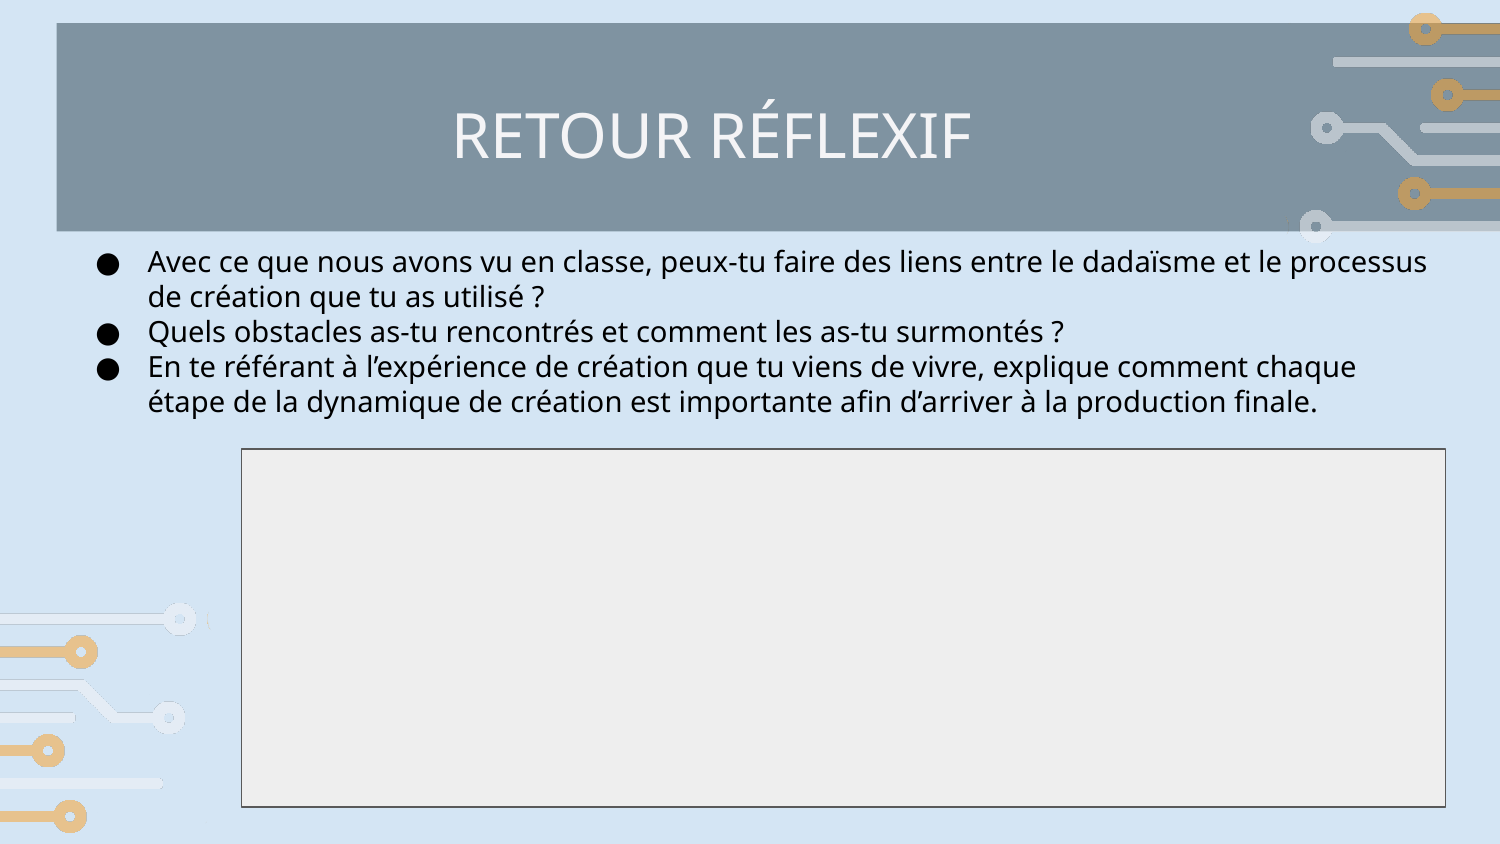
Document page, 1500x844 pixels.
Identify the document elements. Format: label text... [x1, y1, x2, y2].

text_box [241, 448, 1446, 807]
text_box RETOUR RÉFLEXIF [113, 81, 1311, 187]
text_box Avec ce que nous avons vu en classe, peux-tu faire des liens entre le dadaïsme et le processus de création que tu as utilisé ? Quels obstacles as-tu rencontrés et comment les as-tu surmontés ? En te référant à l’expérience de création que tu viens de vivre, explique comment chaque étape de la dynamique de création est importante afin d’arriver à la production finale. [57, 228, 1446, 434]
